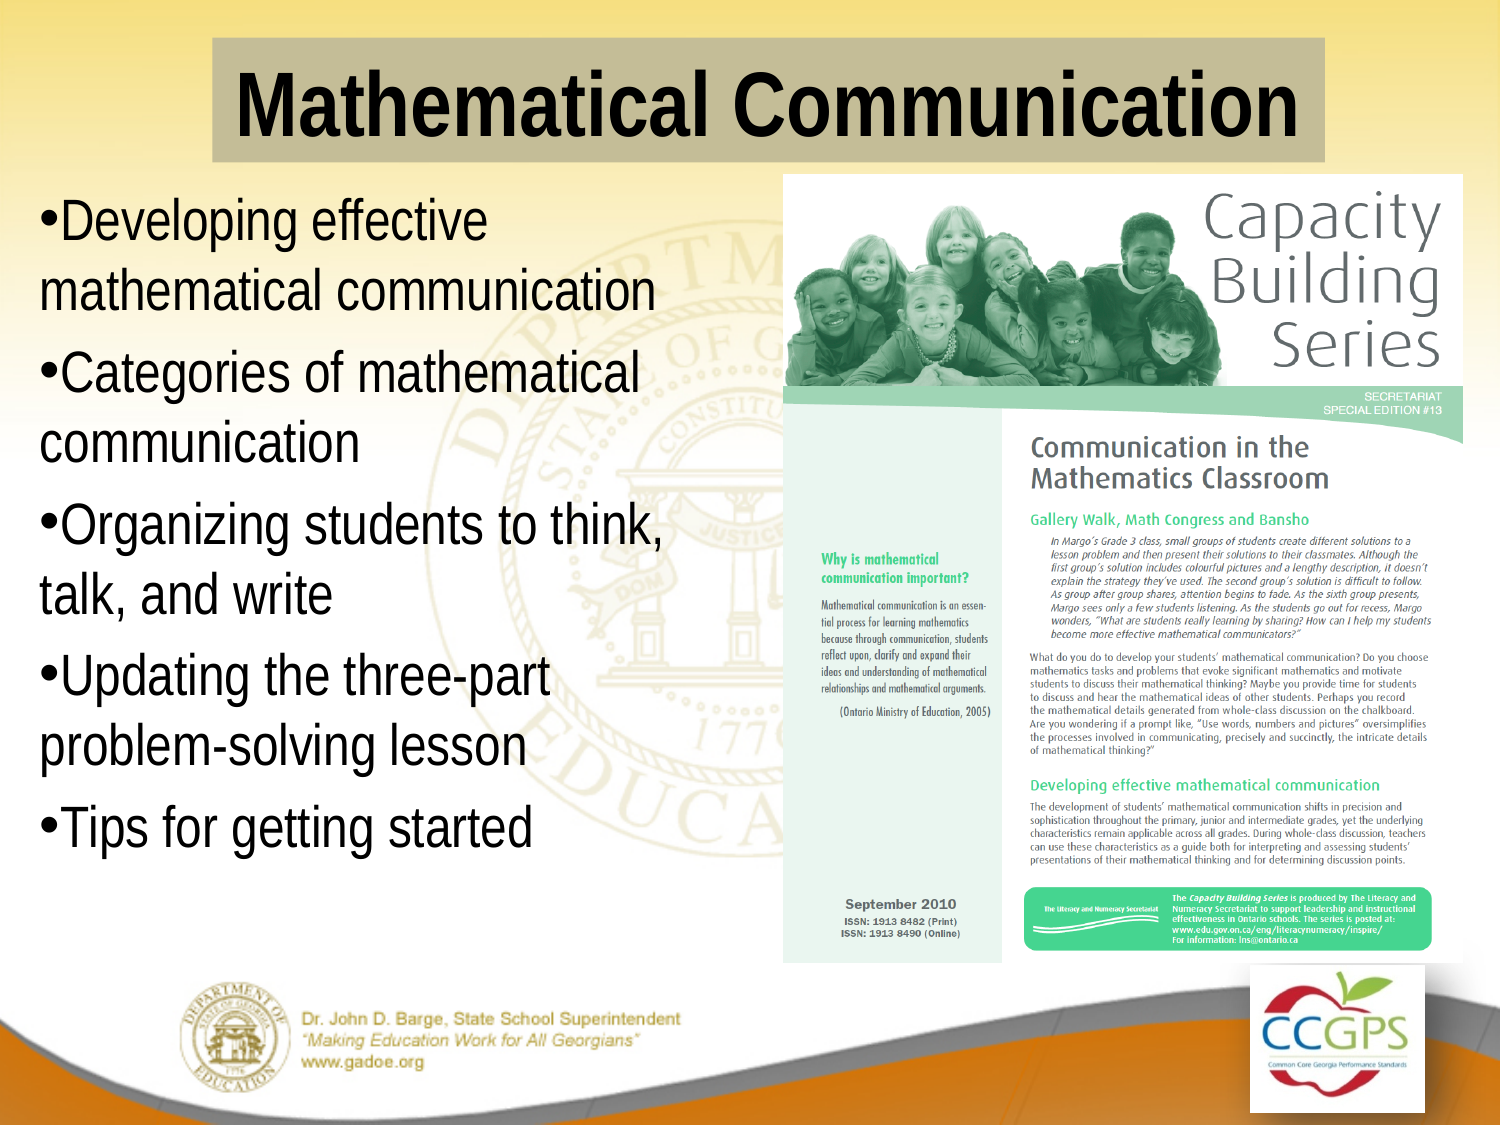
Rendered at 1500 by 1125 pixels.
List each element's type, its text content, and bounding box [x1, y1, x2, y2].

picture [0, 0, 1500, 1125]
subtitle Developing effective mathematical communication Categories of mathematical communication Organizing students to think, talk, and write Updating the three-part problem-solving lesson Tips for getting started [24, 174, 738, 1038]
title Mathematical Communication [212, 37, 1326, 163]
